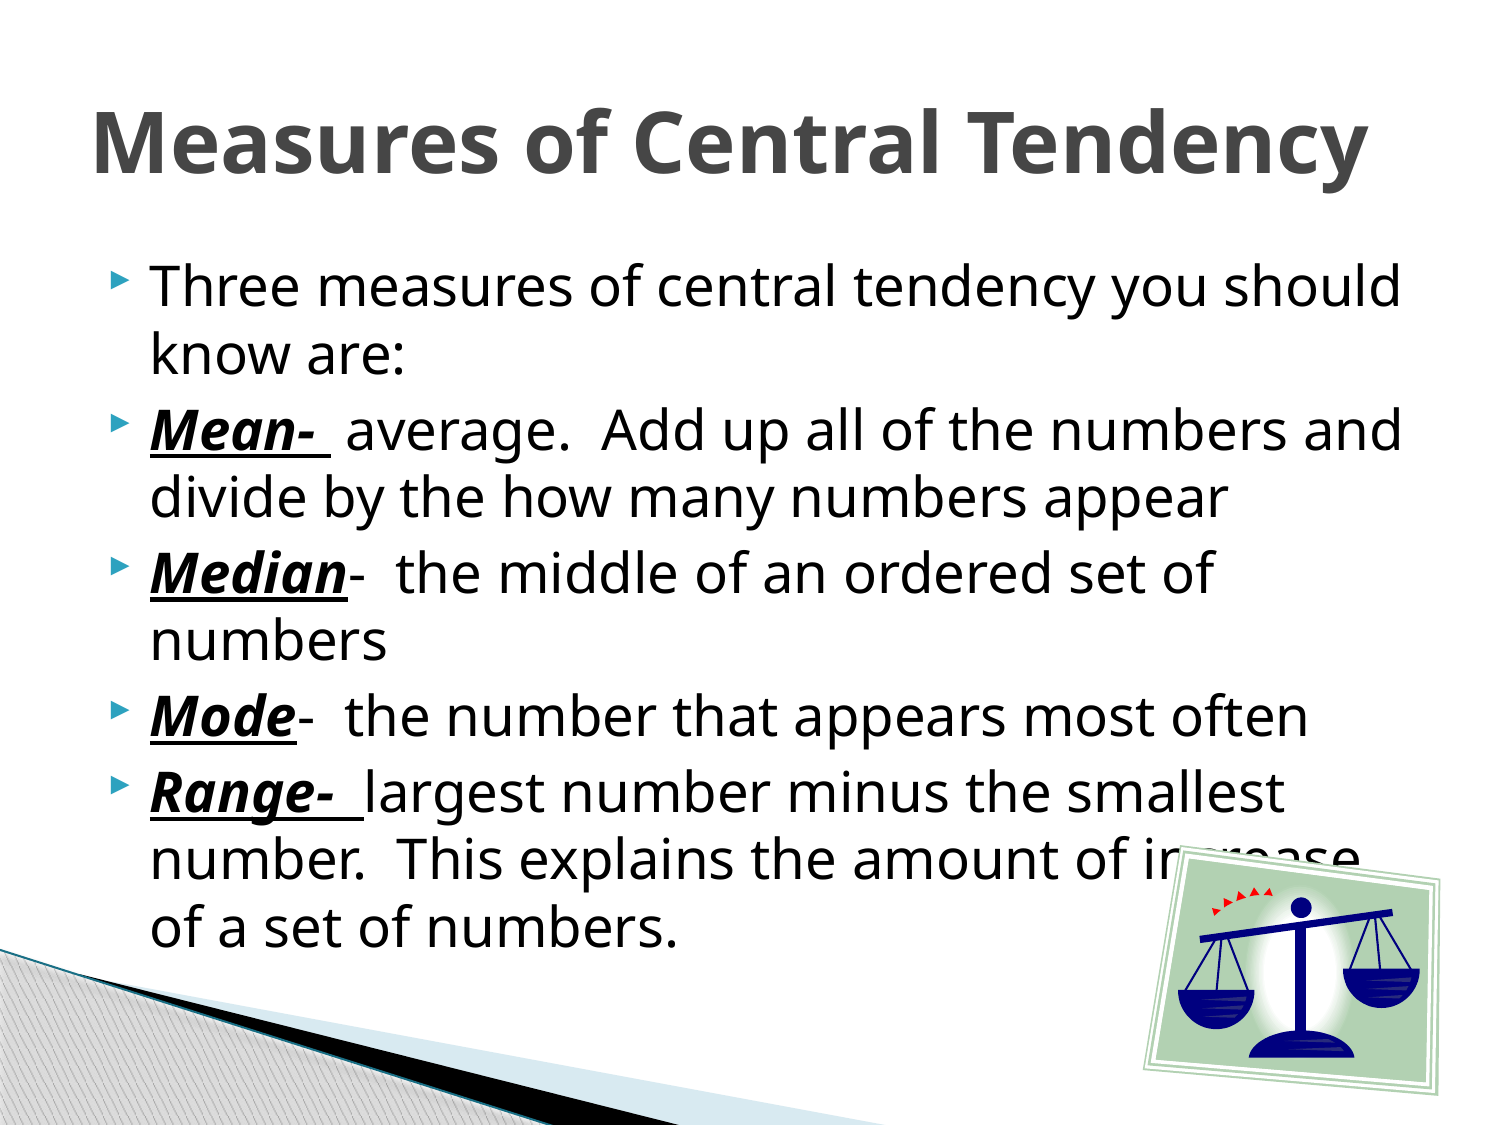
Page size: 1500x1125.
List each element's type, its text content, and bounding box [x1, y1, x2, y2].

title Measures of Central Tendency [75, 45, 1425, 233]
list Three measures of central tendency you should know are: Mean- average. Add up all of the numbers and divide by the how many numbers appear Median- the middle of an ordered set of numbers Mode- the number that appears most often Range- largest number minus the smallest number. This explains the amount of increase of a set of numbers. [75, 243, 1425, 986]
picture [1142, 844, 1441, 1097]
